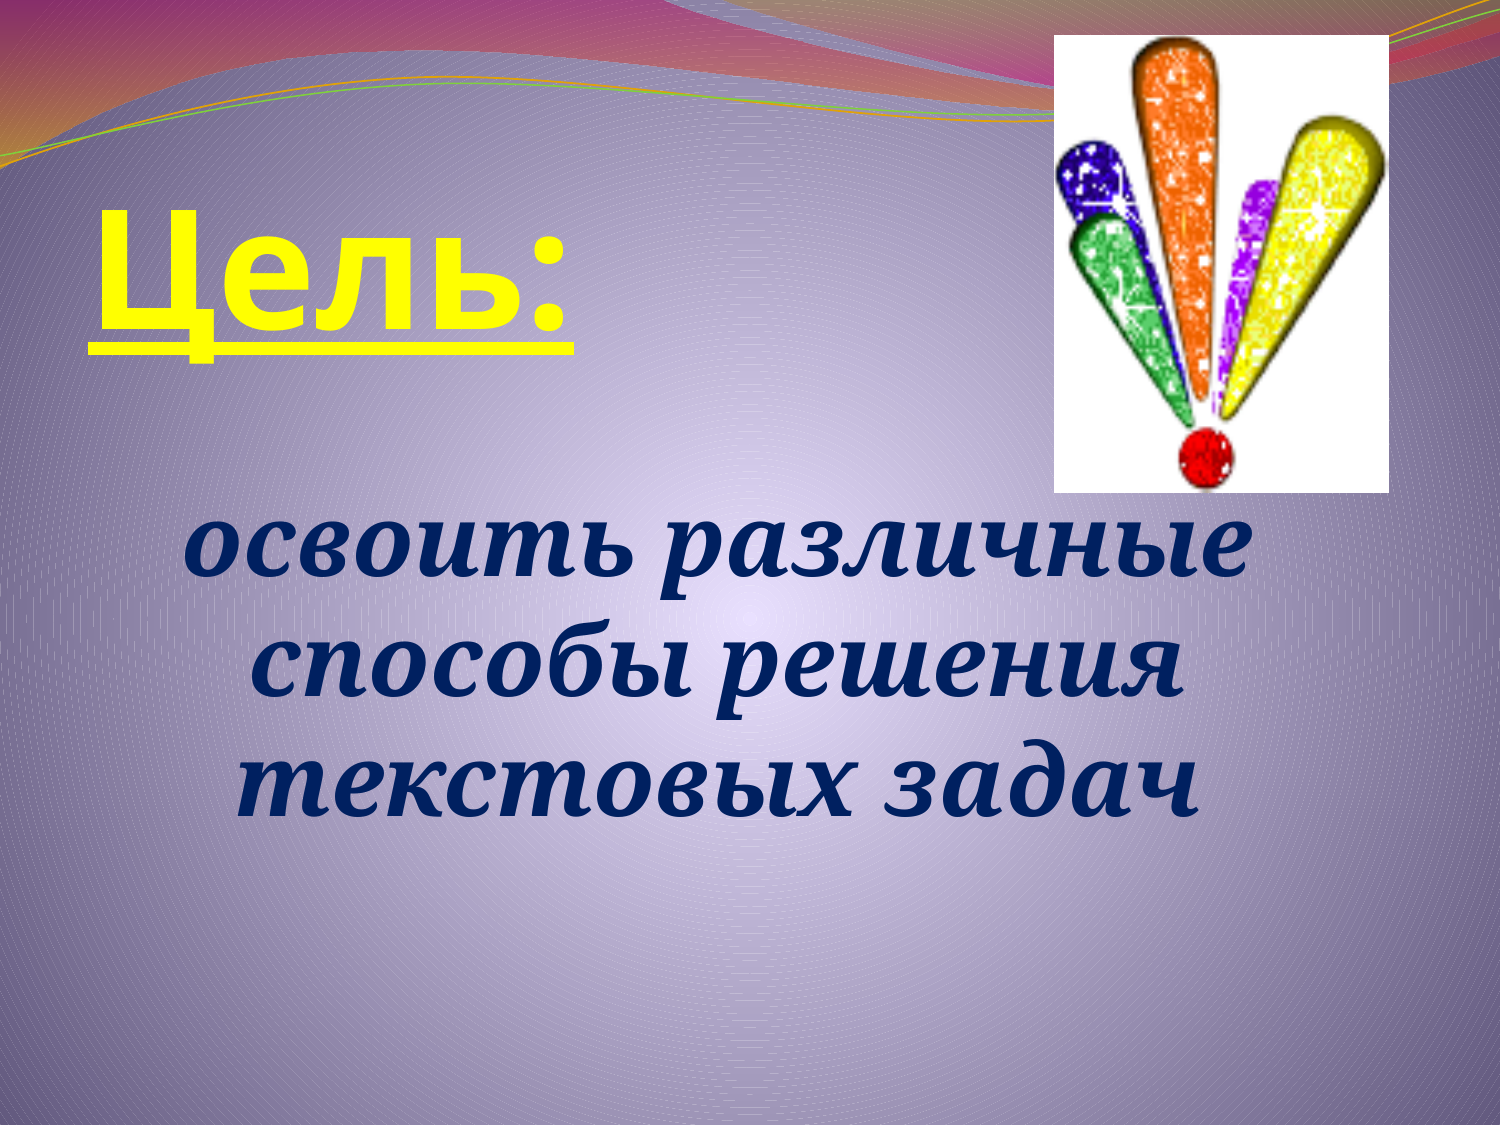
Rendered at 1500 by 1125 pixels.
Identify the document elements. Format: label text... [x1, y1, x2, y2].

subtitle освоить различные способы решения текстовых задач [70, 468, 1376, 1090]
picture [1054, 34, 1389, 493]
text_box В [1047, 468, 1376, 506]
title Цель: [87, 105, 1047, 364]
